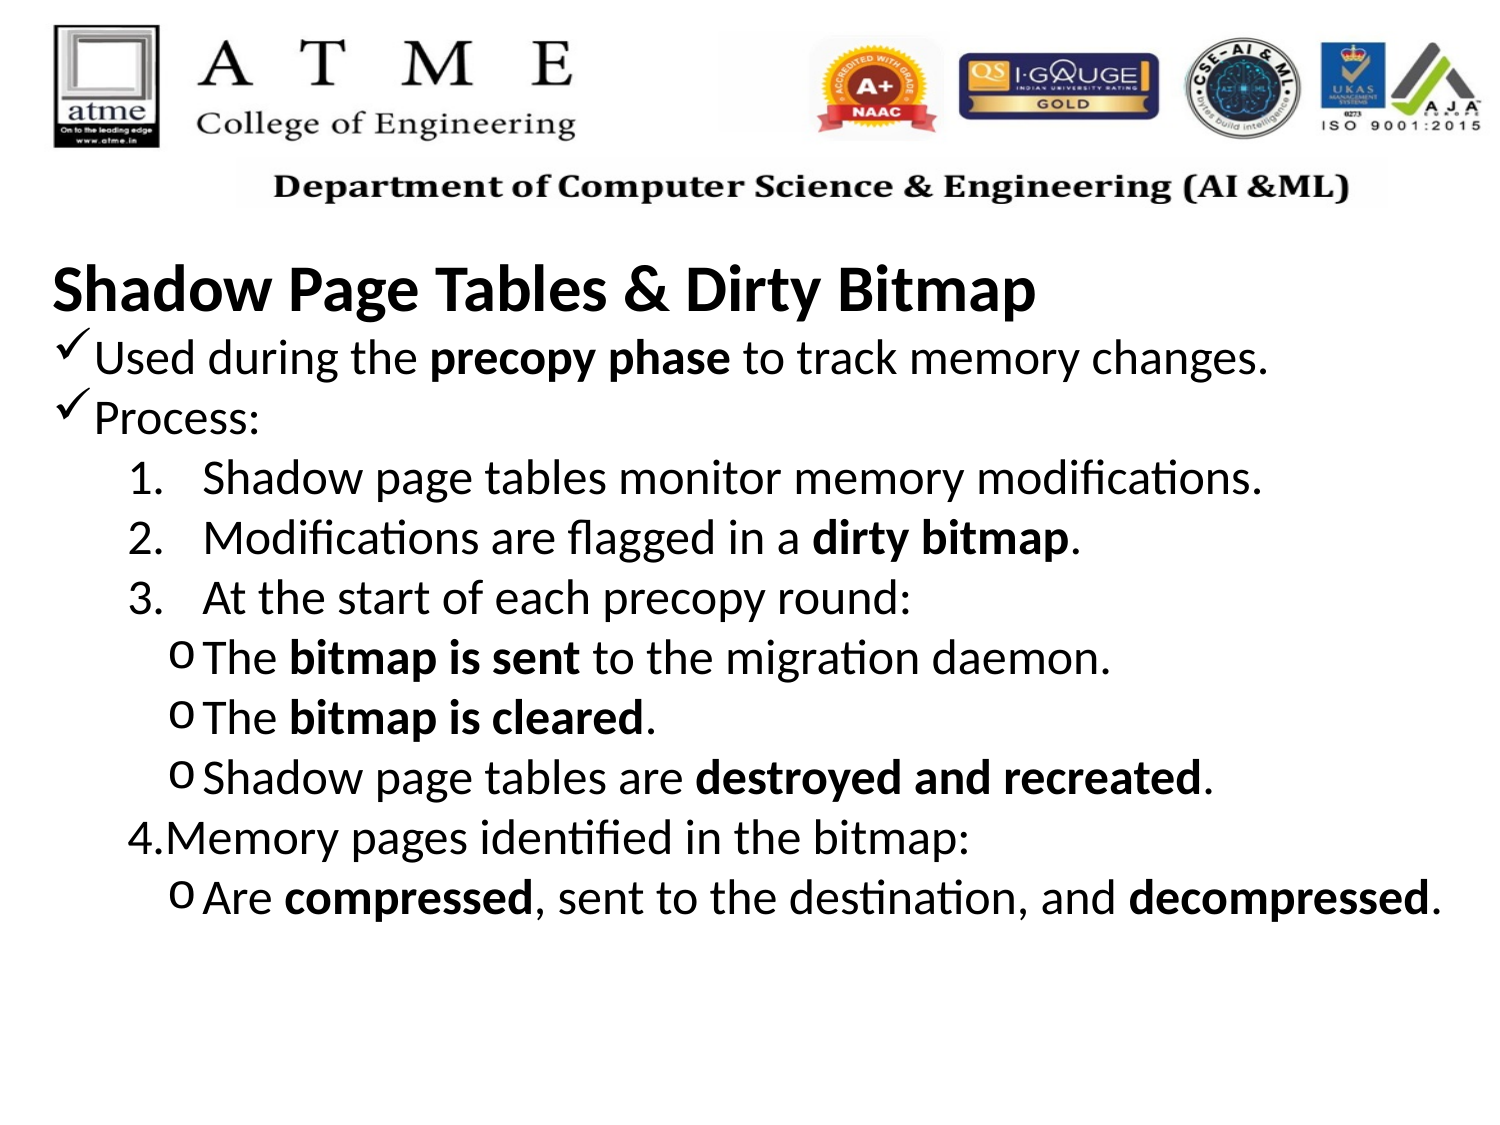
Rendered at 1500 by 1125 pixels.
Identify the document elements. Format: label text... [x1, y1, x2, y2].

picture [24, 0, 1500, 226]
text_box Shadow Page Tables & Dirty Bitmap Used during the precopy phase to track memory changes. Process: Shadow page tables monitor memory modifications. Modifications are flagged in a dirty bitmap. At the start of each precopy round: The bitmap is sent to the migration daemon. The bitmap is cleared. Shadow page tables are destroyed and recreated. 4.Memory pages identified in the bitmap: Are compressed, sent to the destination, and decompressed. [37, 237, 1500, 933]
